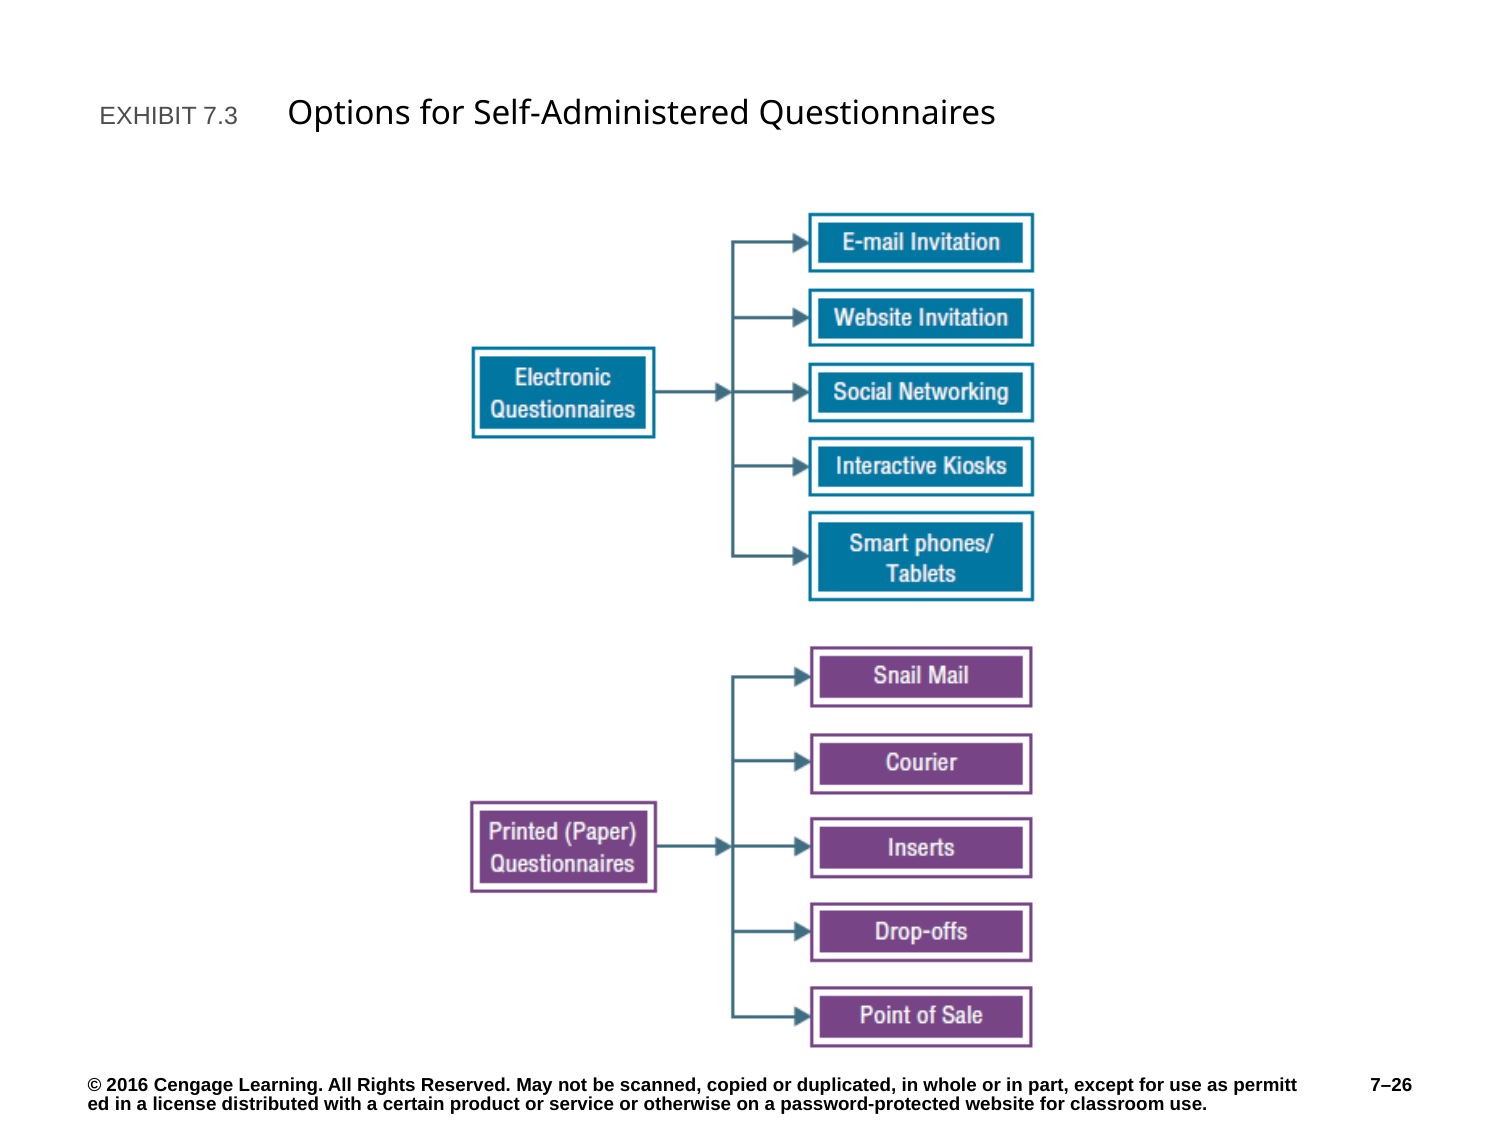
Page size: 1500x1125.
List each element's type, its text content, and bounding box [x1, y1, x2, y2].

footer © 2016 Cengage Learning. All Rights Reserved. May not be scanned, copied or duplicated, in whole or in part, except for use as permitted in a license distributed with a certain product or service or otherwise on a password-protected website for classroom use. [87, 1057, 1050, 1103]
slide_number 7–26 [1050, 1042, 1413, 1103]
picture [464, 210, 1036, 1051]
text_box EXHIBIT 7.3 Options for Self-Administered Questionnaires [84, 84, 1414, 139]
